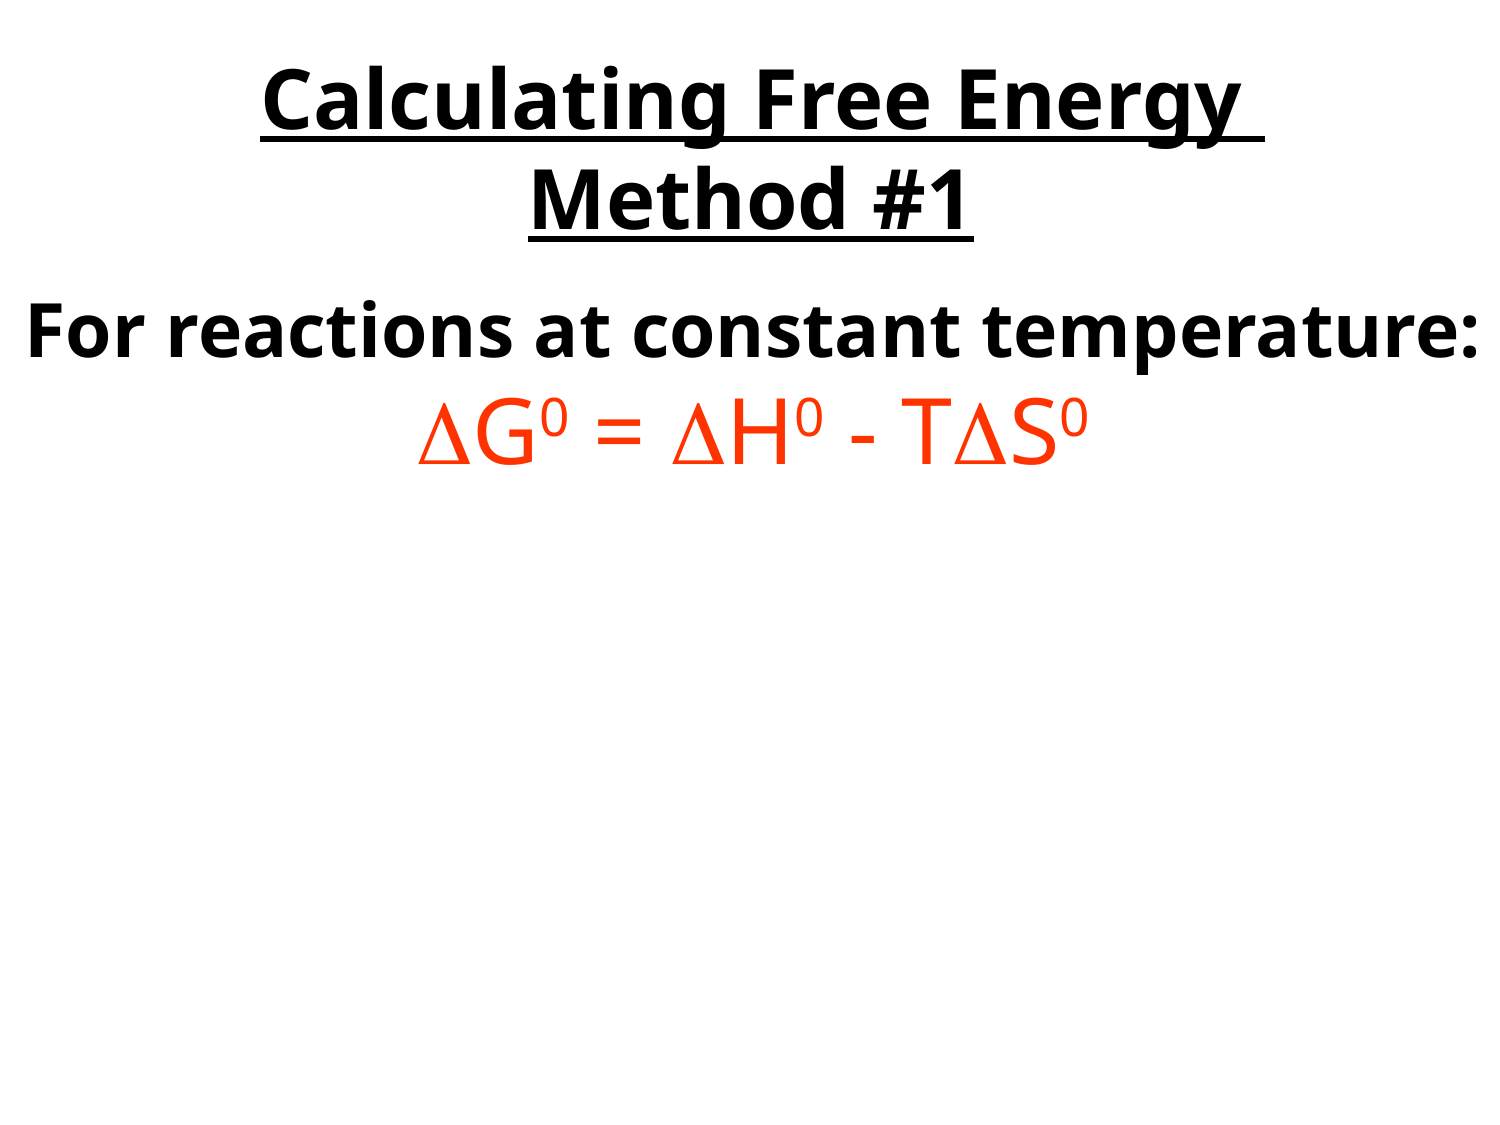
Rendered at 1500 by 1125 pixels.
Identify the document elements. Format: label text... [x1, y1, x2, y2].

text_box For reactions at constant temperature: G0 = H0 - TS0 [9, 275, 1497, 490]
text_box Calculating Free Energy Method #1 [87, 37, 1438, 255]
